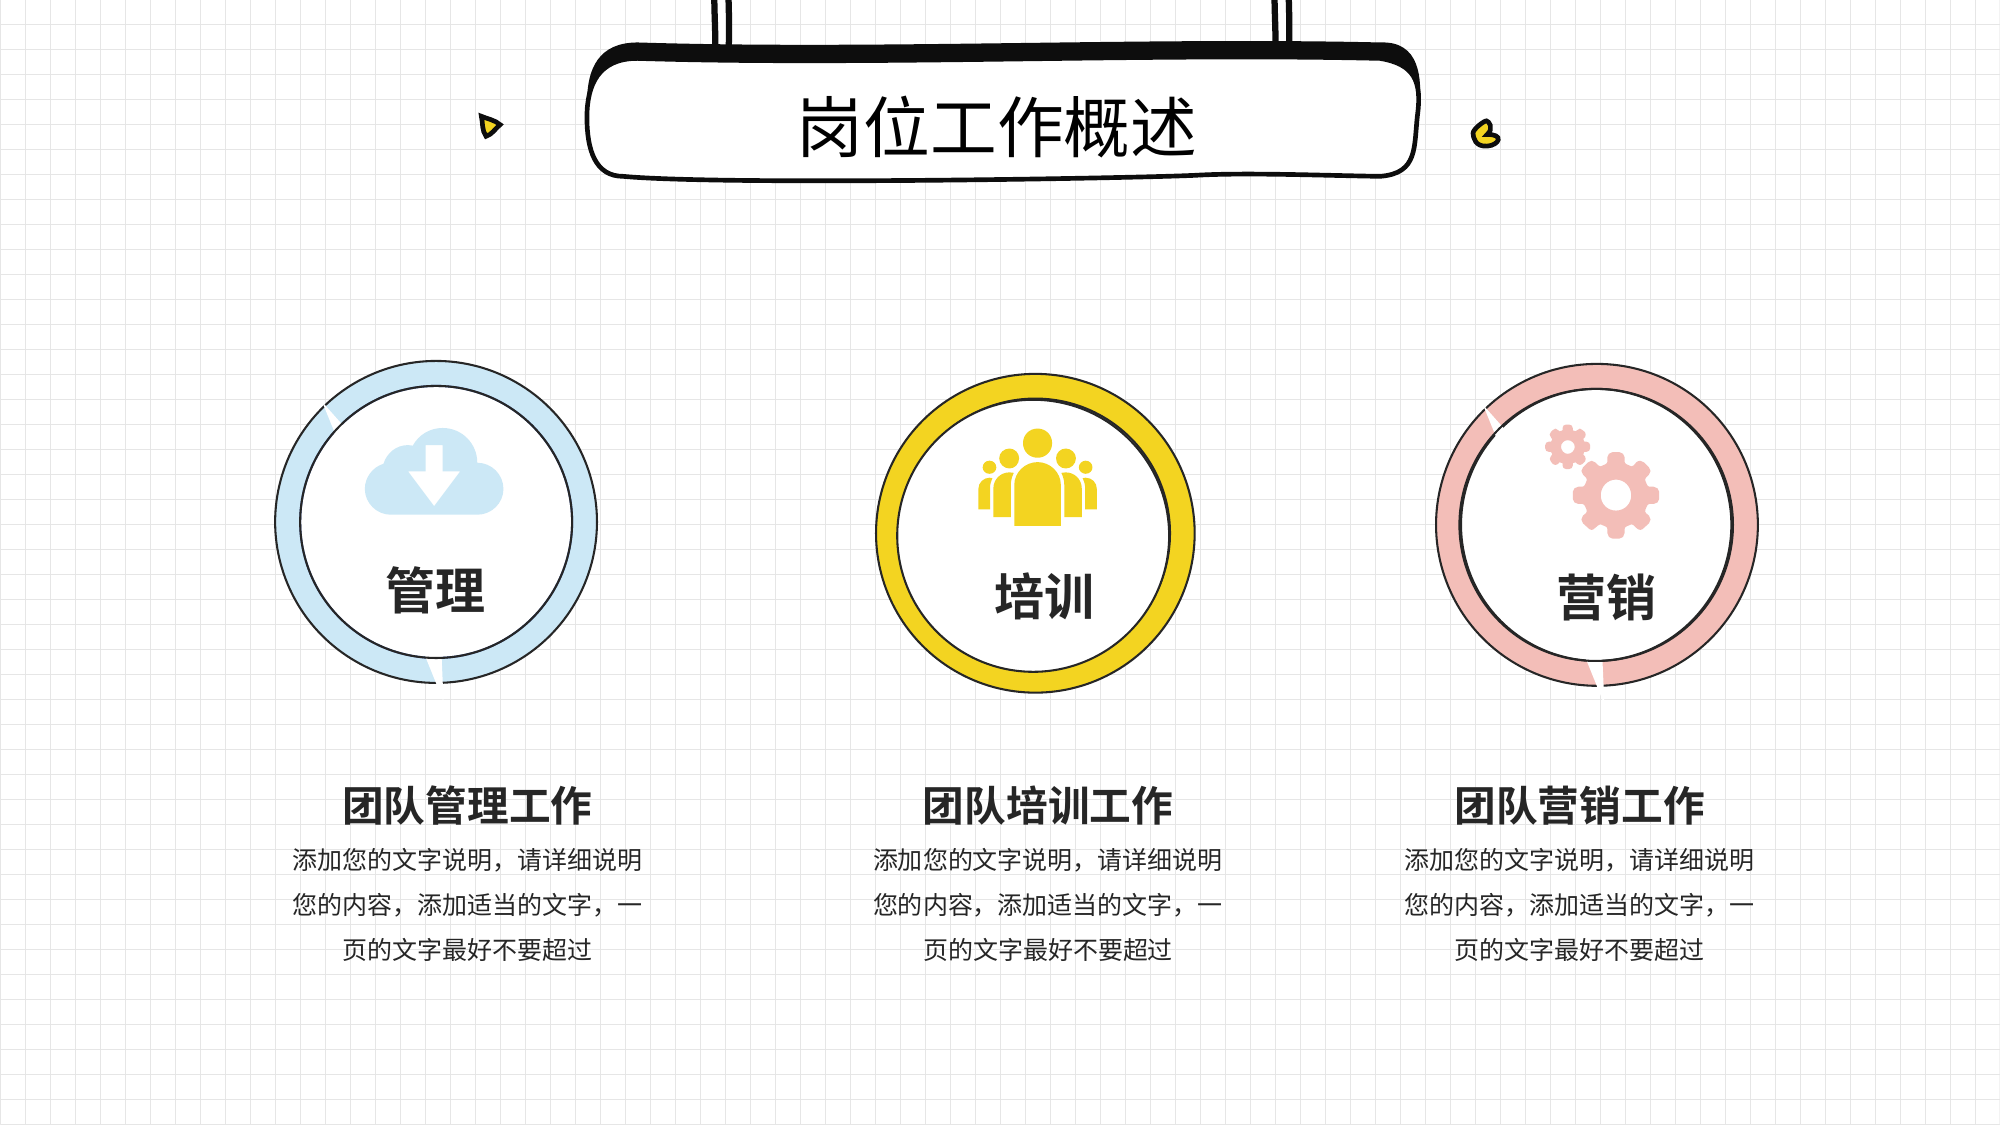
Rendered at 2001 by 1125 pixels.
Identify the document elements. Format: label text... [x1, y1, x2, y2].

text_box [1545, 424, 1660, 539]
text_box 团队培训工作 添加您的文字说明，请详细说明您的内容，添加适当的文字，一页的文字最好不要超过 [855, 747, 1242, 972]
text_box 岗位工作概述 [717, 78, 1277, 174]
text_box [275, 360, 597, 703]
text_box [1436, 363, 1758, 706]
text_box 团队管理工作 添加您的文字说明，请详细说明您的内容，添加适当的文字，一页的文字最好不要超过 [274, 747, 661, 972]
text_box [875, 373, 1195, 693]
text_box 团队营销工作 添加您的文字说明，请详细说明您的内容，添加适当的文字，一页的文字最好不要超过 [1386, 747, 1773, 972]
